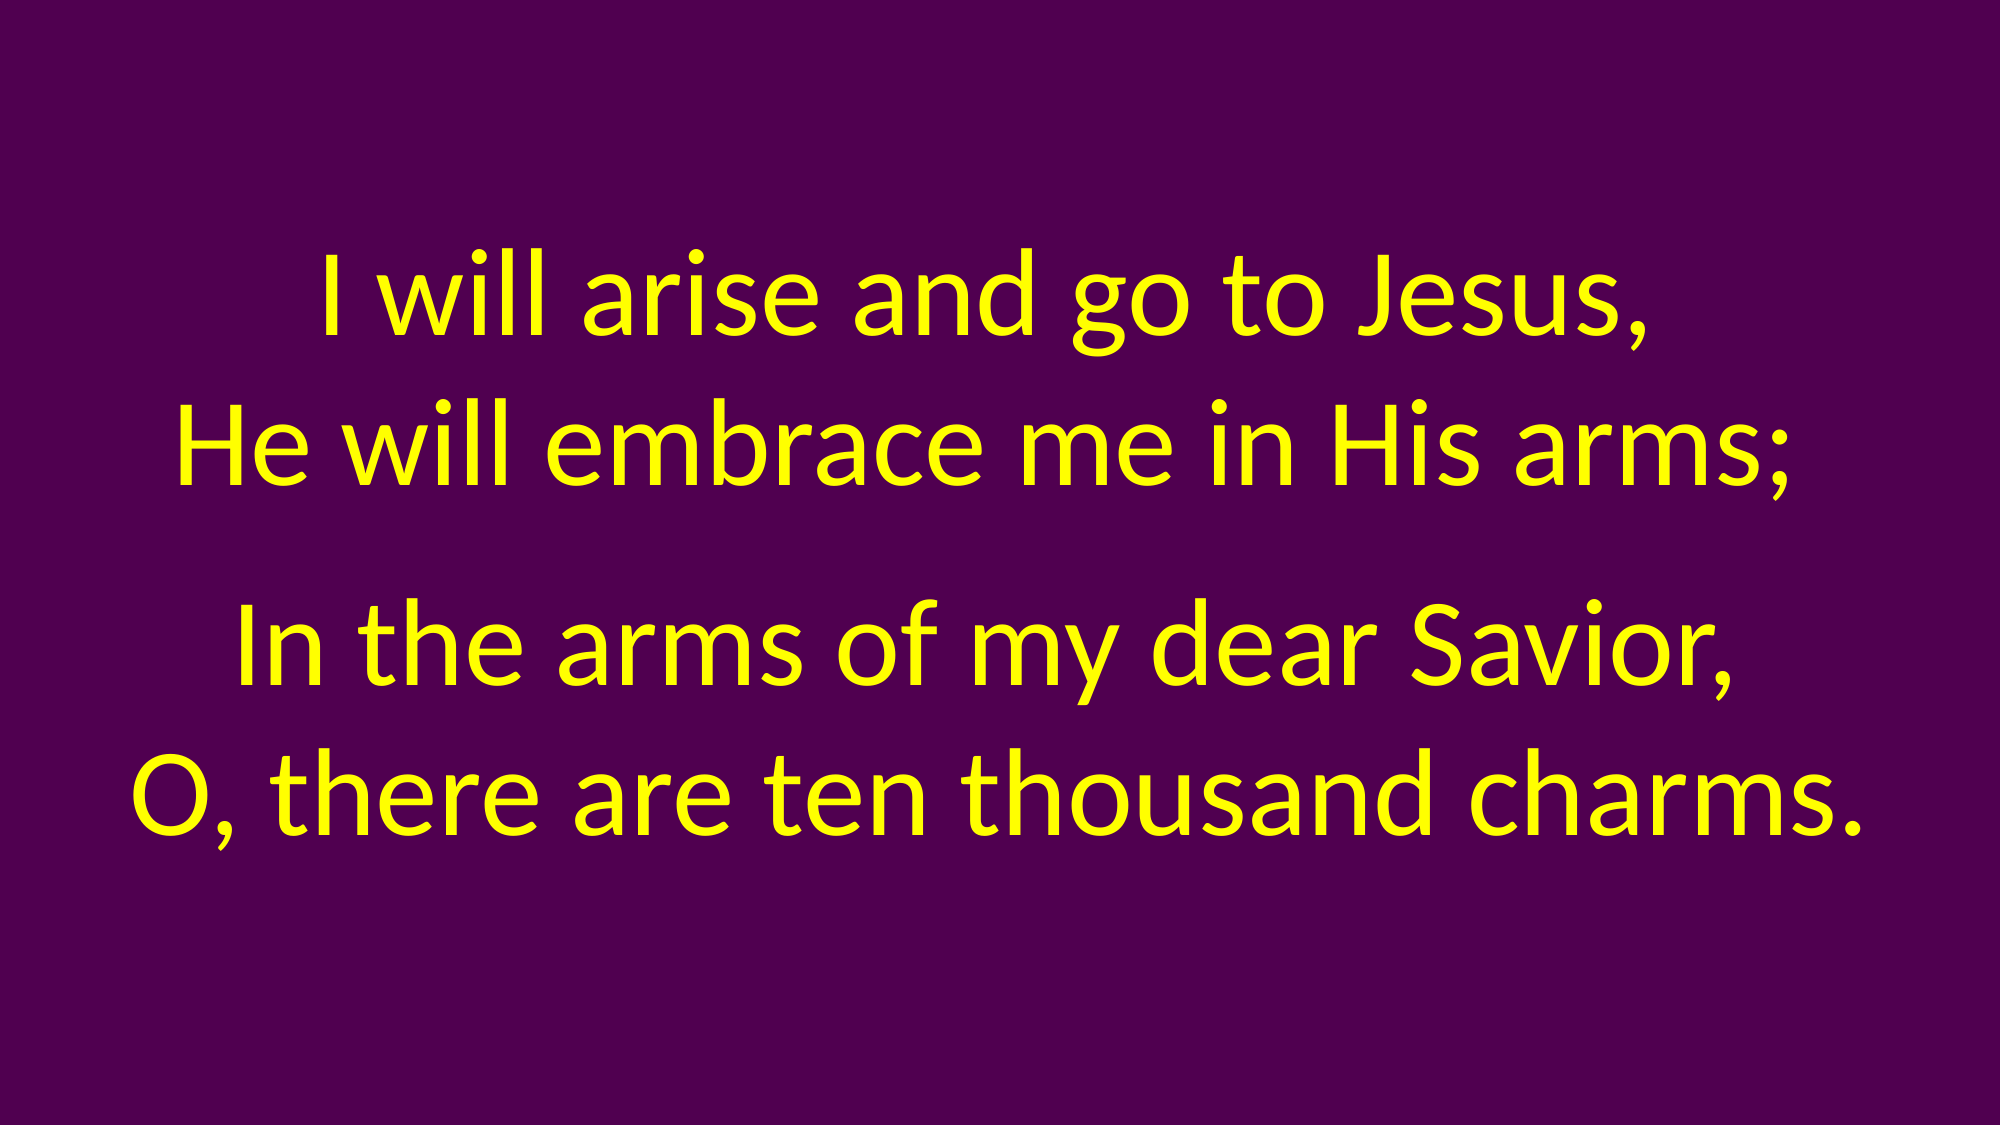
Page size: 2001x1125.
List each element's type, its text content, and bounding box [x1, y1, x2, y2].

text_box I will arise and go to Jesus, He will embrace me in His arms; In the arms of my dear Savior, O, there are ten thousand charms. [0, 203, 2000, 868]
